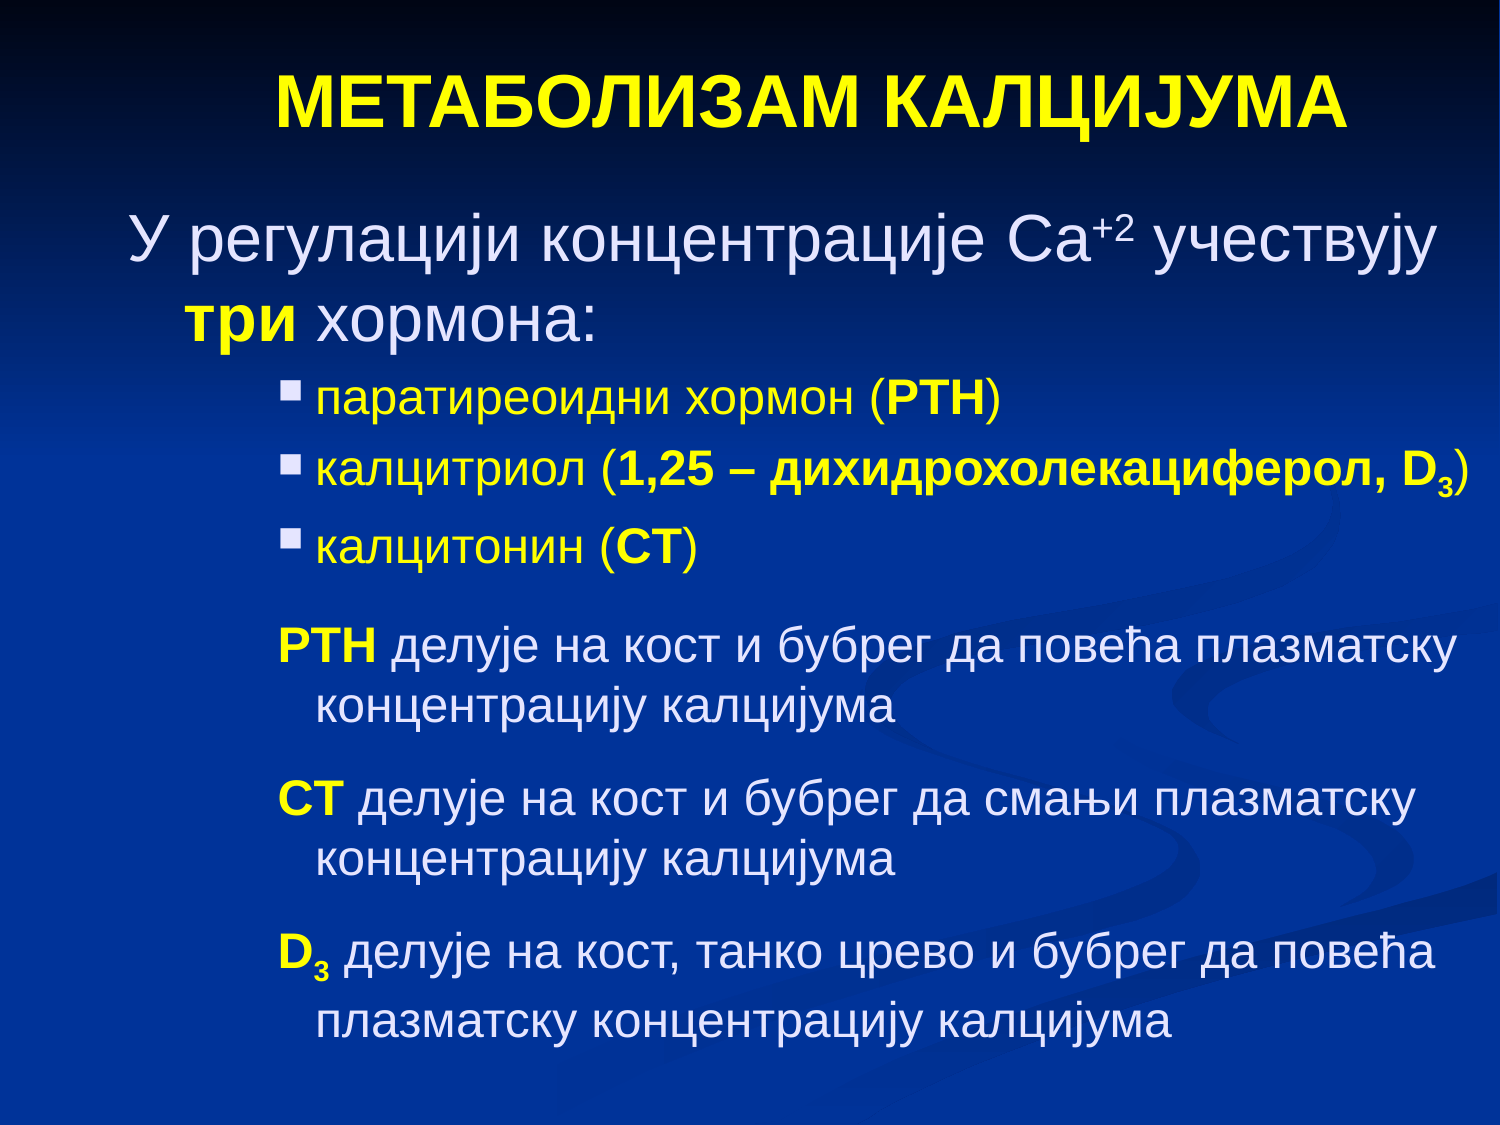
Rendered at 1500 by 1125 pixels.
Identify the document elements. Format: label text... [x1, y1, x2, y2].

text_box МЕТАБОЛИЗАМ КАЛЦИЈУМА [125, 37, 1500, 150]
list У регулацији концентрације Ca+2 учествују три хормона: паратиреоидни хормон (PTH) калцитриол (1,25 – дихидрохолекациферол, D3) калцитонин (CT) PTH делује на кост и бубрег да повећа плазматску концентрацију калцијума CT делује на кост и бубрег да смањи плазматску концентрацију калцијума D3 делује на кост, танко црево и бубрег да повећа плазматску концентрацију калцијума [112, 187, 1500, 1125]
